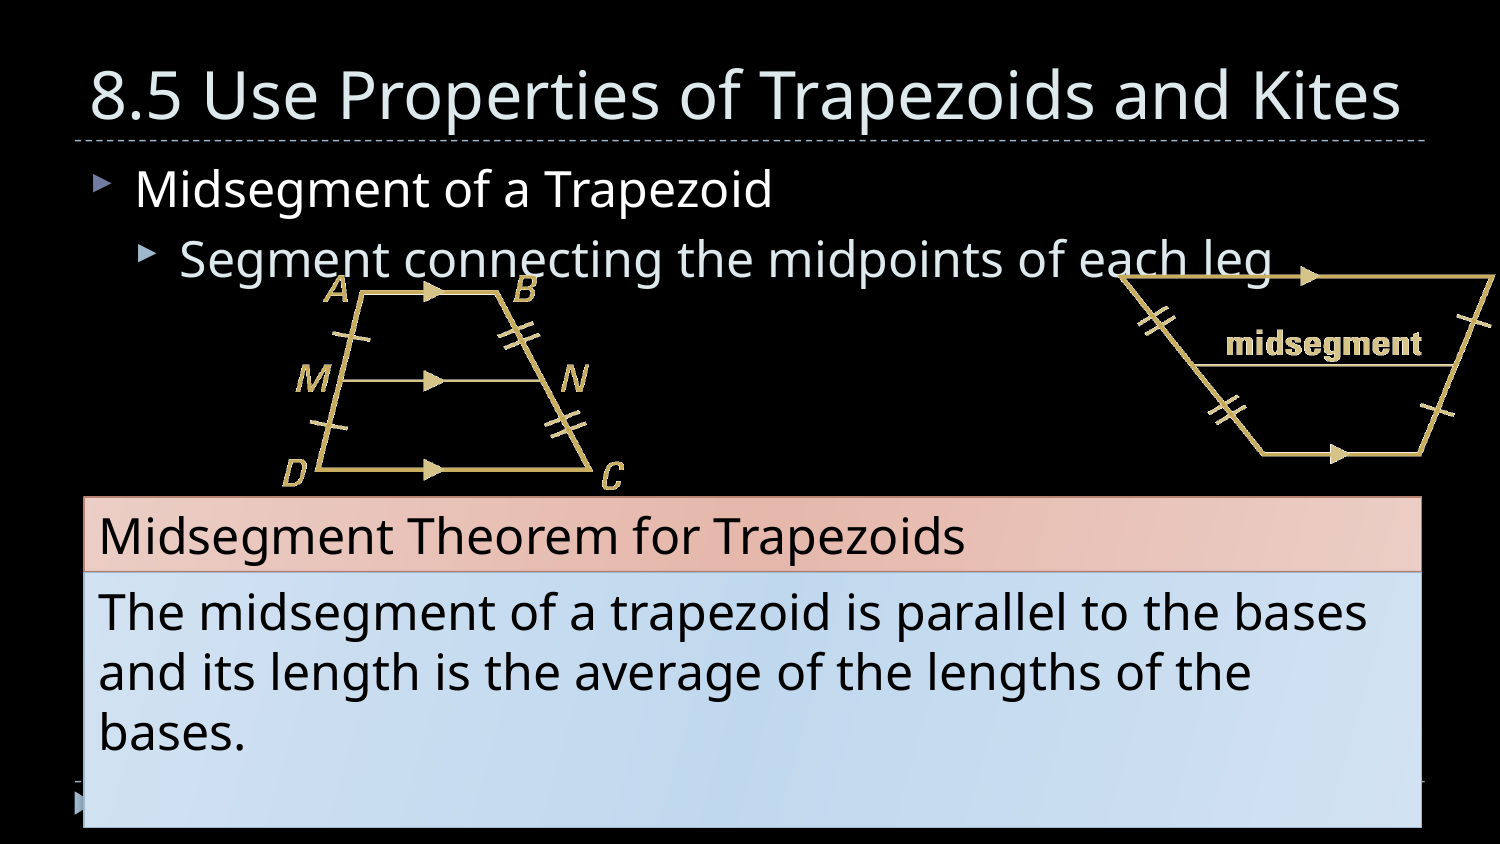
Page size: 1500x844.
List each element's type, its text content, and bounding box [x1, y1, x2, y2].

title 8.5 Use Properties of Trapezoids and Kites [75, 18, 1425, 141]
list Midsegment of a Trapezoid Segment connecting the midpoints of each leg [75, 150, 1425, 758]
text_box Midsegment Theorem for Trapezoids [83, 496, 1422, 572]
picture [279, 272, 626, 492]
picture [1112, 262, 1500, 467]
